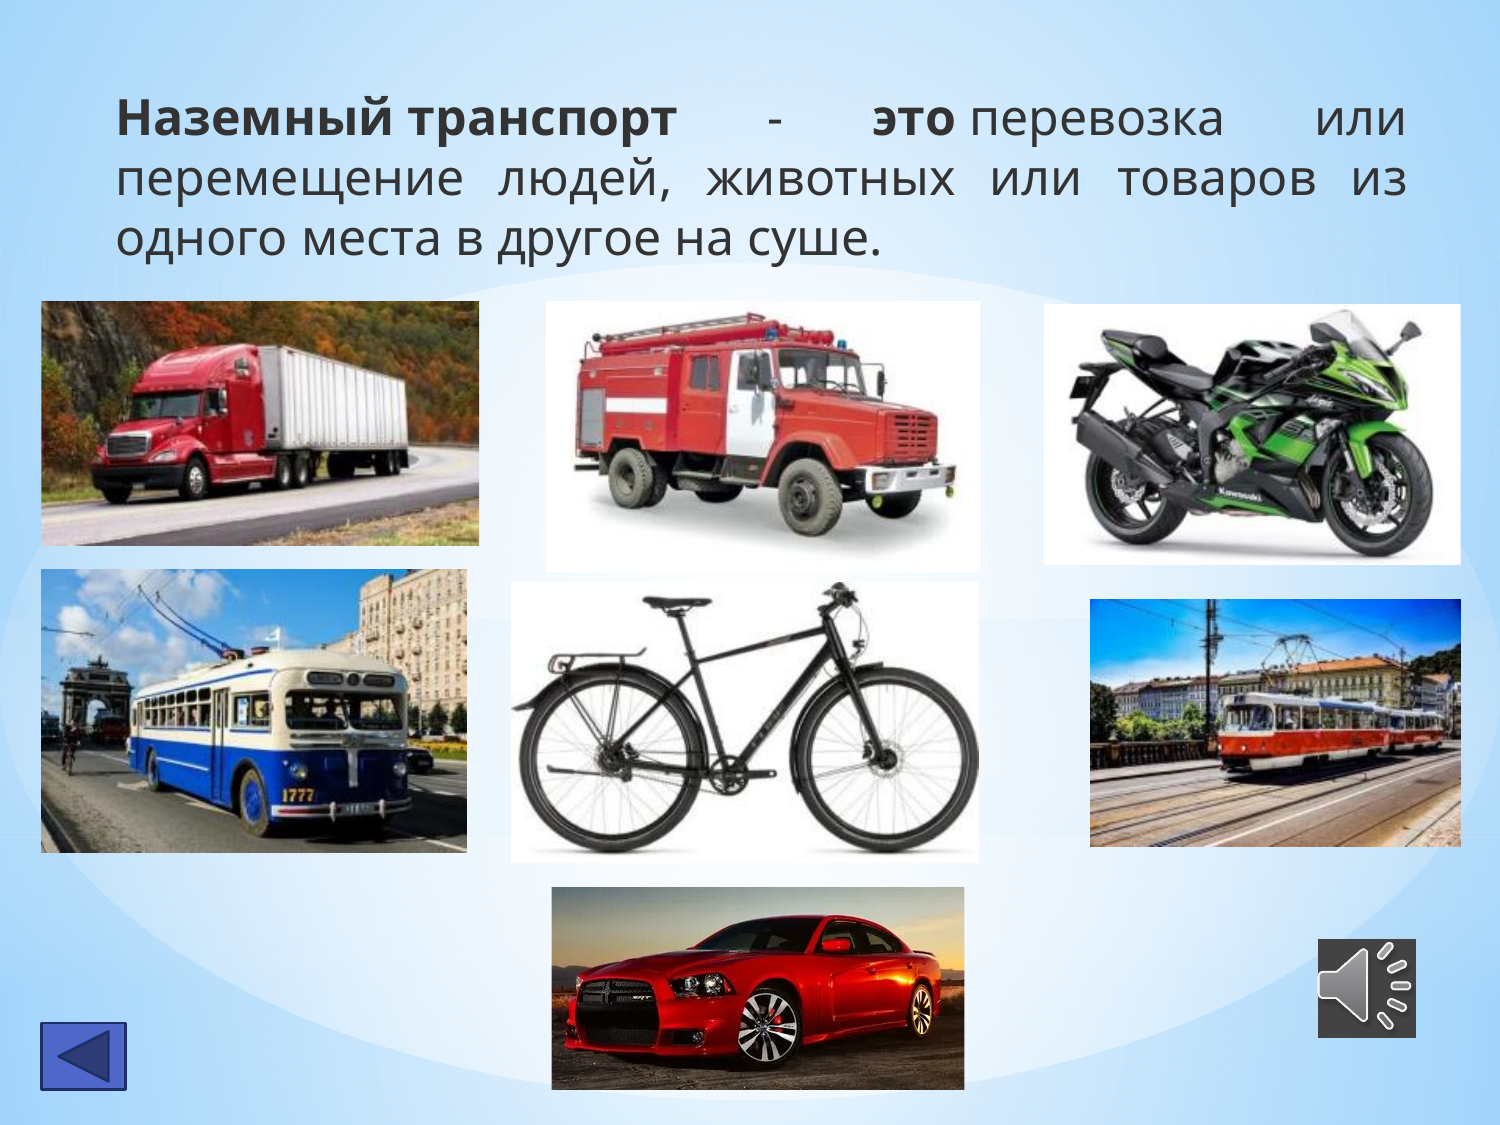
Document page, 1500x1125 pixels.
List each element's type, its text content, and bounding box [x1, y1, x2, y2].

picture [511, 582, 979, 863]
picture [546, 301, 980, 572]
title Наземный транспорт - это перевозка или перемещение людей, животных или товаров из одного места в другое на суше. [100, 78, 1424, 266]
picture [41, 301, 480, 546]
picture [1316, 938, 1418, 1039]
picture [1090, 599, 1461, 847]
text_box [40, 1022, 127, 1091]
picture [41, 568, 467, 853]
picture [551, 886, 965, 1090]
picture [1090, 599, 1175, 648]
picture [1043, 304, 1461, 566]
